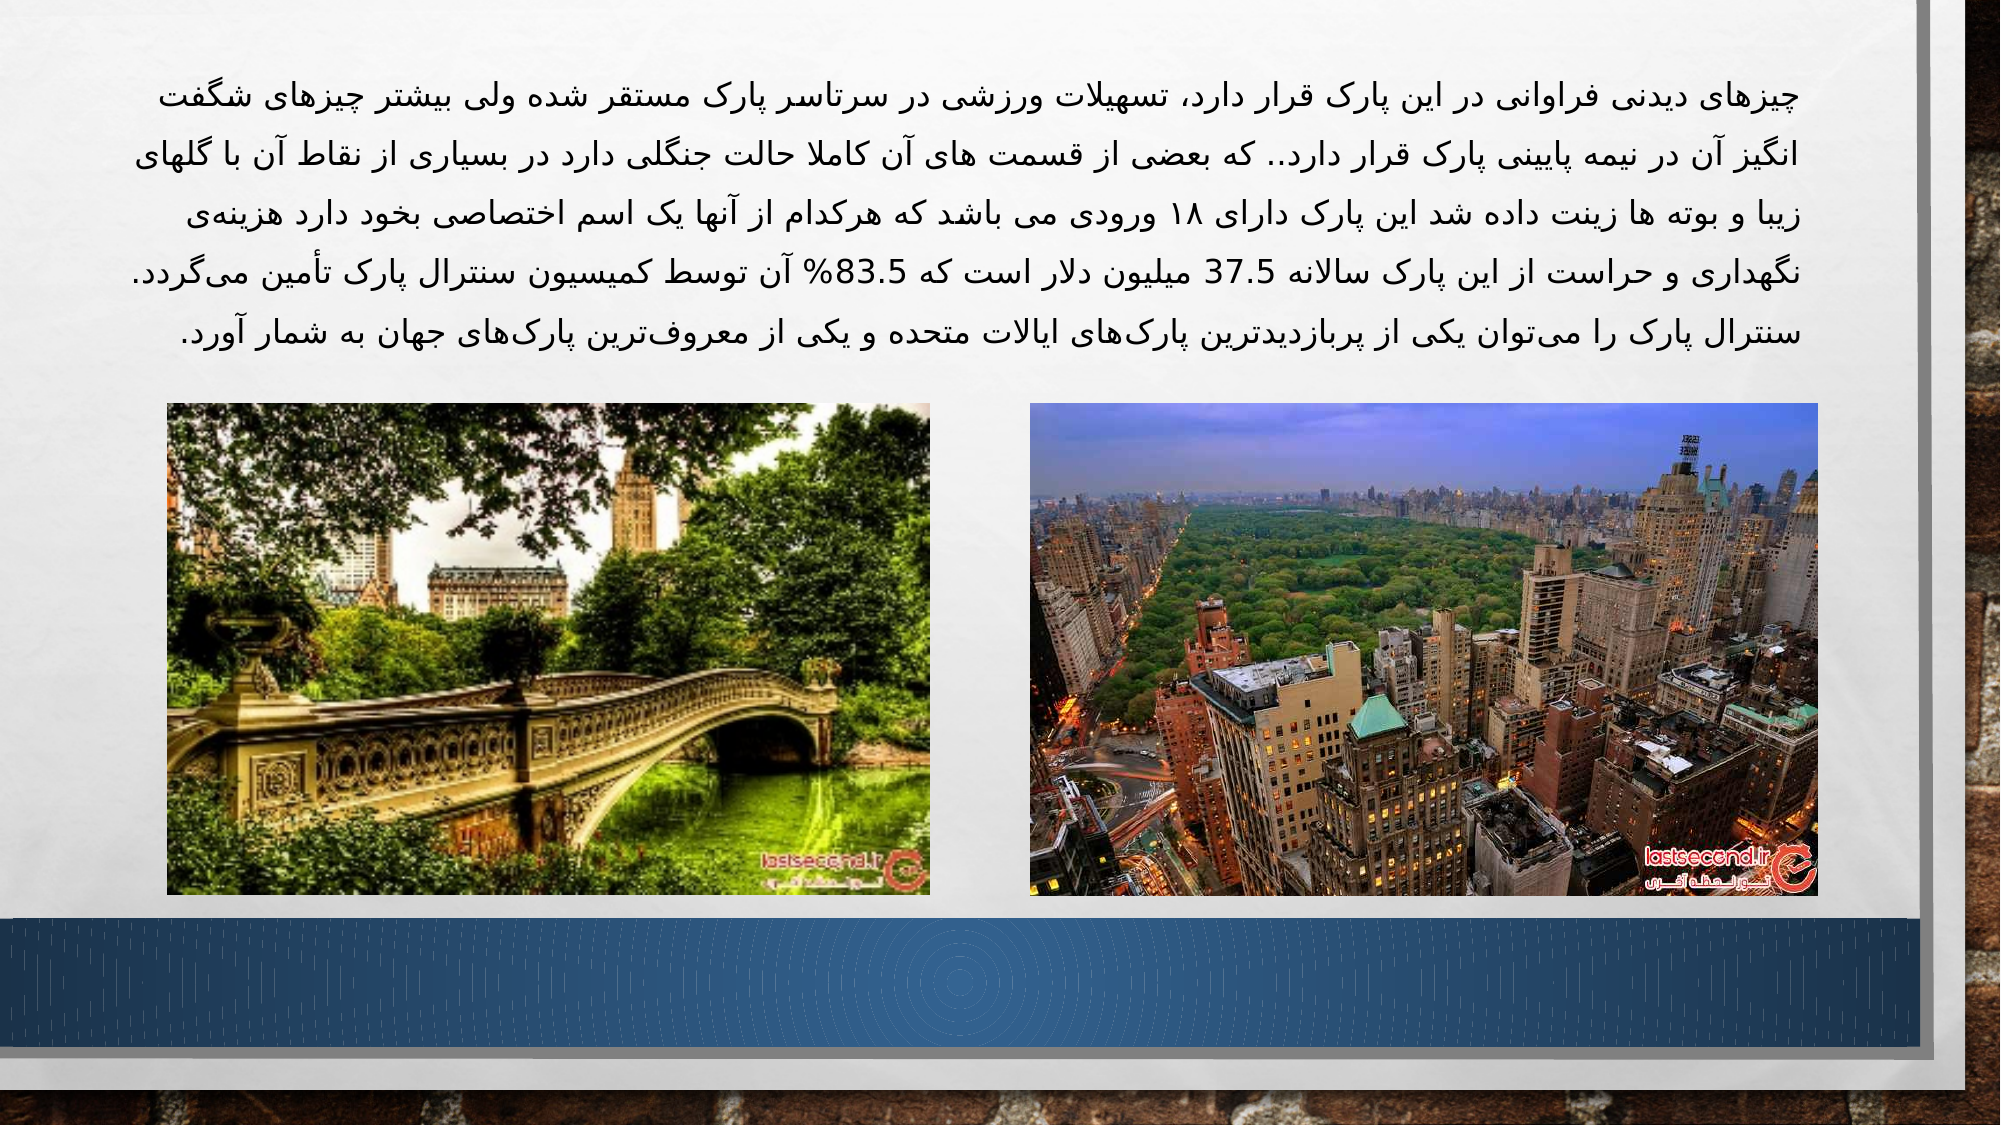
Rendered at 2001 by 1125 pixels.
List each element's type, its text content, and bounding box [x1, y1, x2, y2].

title چیزهای دیدنی فراوانی در این پارک قرار دارد، تسهیلات ورزشی در سرتاسر پارک مستقر شده ولی بیشتر چیزهای شگفت انگیز آن در نیمه پایینی پارک قرار دارد.. که بعضی از قسمت های آن کاملا حالت جنگلی دارد در بسیاری از نقاط آن با گلهای زیبا و بوته ها زینت داده شد این پارک دارای ۱۸ ورودی می باشد که هرکدام از آنها یک اسم اختصاصی بخود دارد هزینه‌ی نگهداری و حراست از این پارک سالانه 37.5 میلیون دلار است که 83.5% آن توسط کمیسیون سنترال پارک تأمین می‌گردد. سنترال پارک را می‌توان یکی از پربازدیدترین پارک‌های ایالات متحده و یکی از معروف‌ترین پارک‌های جهان به شمار آورد. [112, 35, 1818, 368]
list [167, 403, 931, 895]
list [1029, 403, 1818, 896]
picture [0, 0, 2000, 1125]
